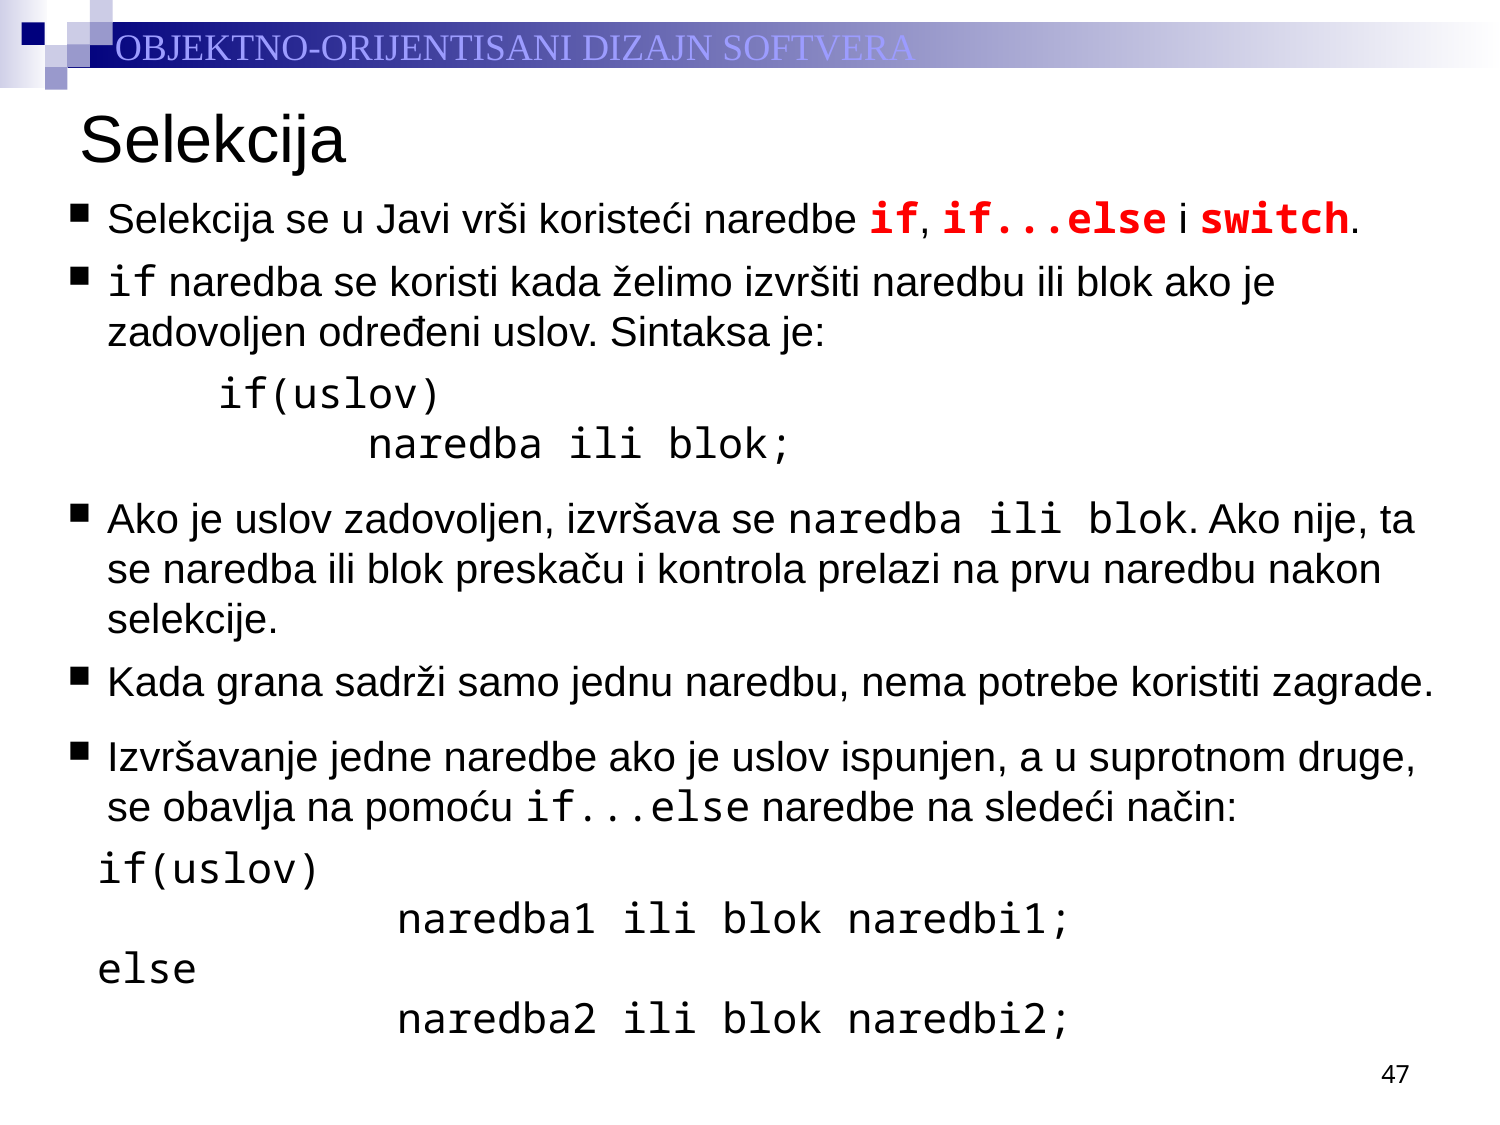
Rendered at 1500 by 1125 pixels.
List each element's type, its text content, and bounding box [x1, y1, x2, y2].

slide_number 47 [1074, 1024, 1426, 1101]
text_box Selekcija se u Javi vrši koristeći naredbe if, if...else i switch. if naredba se koristi kada želimo izvršiti naredbu ili blok ako je zadovoljen određeni uslov. Sintaksa je: if(uslov) naredba ili blok; Ako je uslov zadovoljen, izvršava se naredba ili blok. Ako nije, ta se naredba ili blok preskaču i kontrola prelazi na prvu naredbu nakon selekcije. Kada grana sadrži samo jednu naredbu, nema potrebe koristiti zagrade. Izvršavanje jedne naredbe ako je uslov ispunjen, a u suprotnom druge, se obavlja na pomoću if...else naredbe na sledeći način: if(uslov) naredba1 ili blok naredbi1; else naredba2 ili blok naredbi2; [53, 184, 1471, 1094]
title Selekcija [64, 86, 384, 184]
